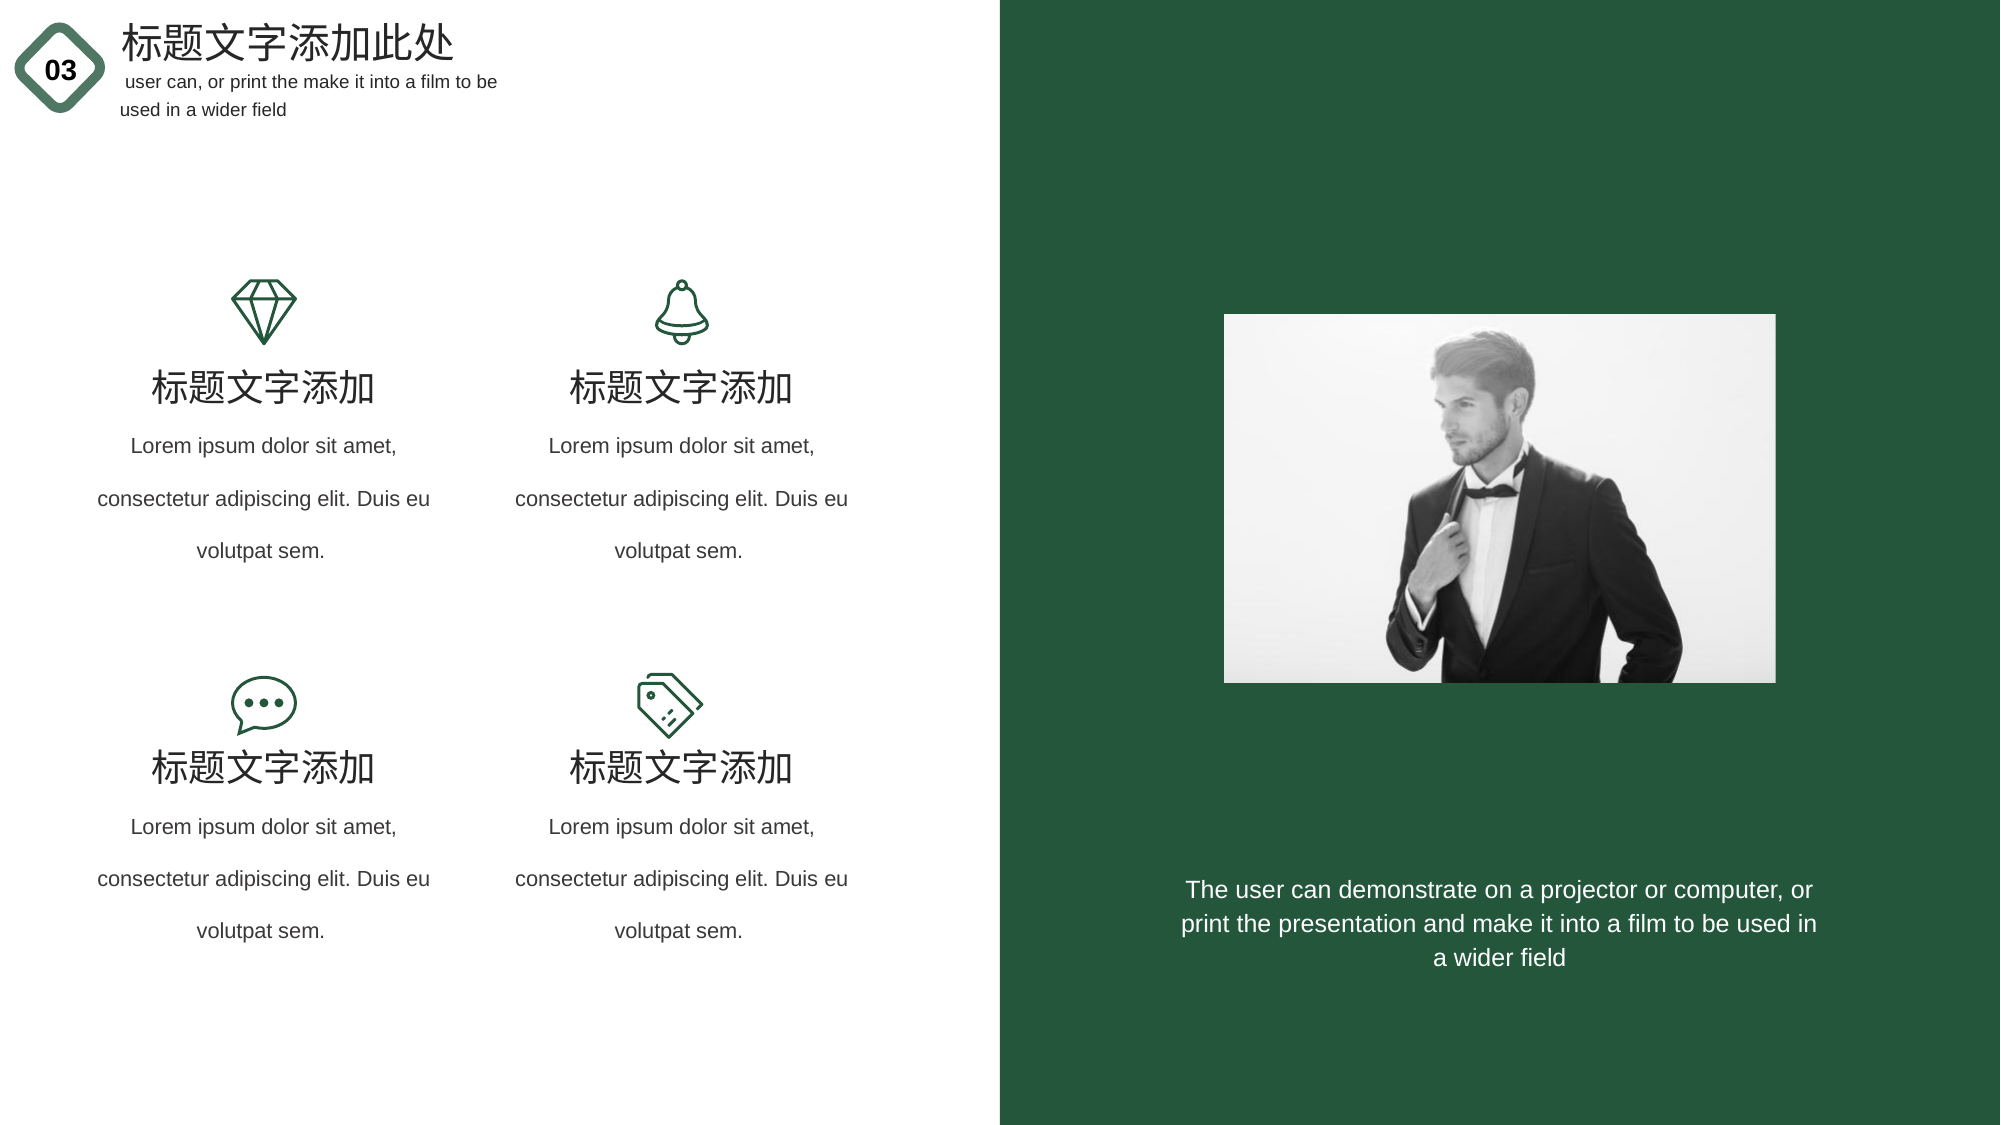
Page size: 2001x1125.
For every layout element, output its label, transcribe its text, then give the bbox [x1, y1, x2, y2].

text_box 标题文字添加 [554, 356, 810, 417]
text_box [637, 681, 695, 739]
text_box 标题文字添加 [554, 736, 810, 797]
text_box Lorem ipsum dolor sit amet, consectetur adipiscing elit. Duis eu volutpat sem. [70, 398, 458, 571]
text_box [231, 675, 297, 736]
text_box 标题文字添加 [136, 736, 392, 797]
text_box The user can demonstrate on a projector or computer, or print the presentation and make it into a film to be used in a wider field [1164, 861, 1836, 979]
text_box [231, 279, 297, 346]
text_box 标题文字添加 [136, 356, 392, 417]
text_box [27, 9, 515, 127]
text_box Lorem ipsum dolor sit amet, consectetur adipiscing elit. Duis eu volutpat sem. [488, 778, 876, 951]
text_box Lorem ipsum dolor sit amet, consectetur adipiscing elit. Duis eu volutpat sem. [488, 398, 876, 571]
text_box [999, 0, 2000, 1125]
text_box Lorem ipsum dolor sit amet, consectetur adipiscing elit. Duis eu volutpat sem. [70, 778, 458, 951]
text_box [654, 279, 709, 346]
text_box [646, 672, 704, 711]
picture [1224, 314, 1776, 683]
